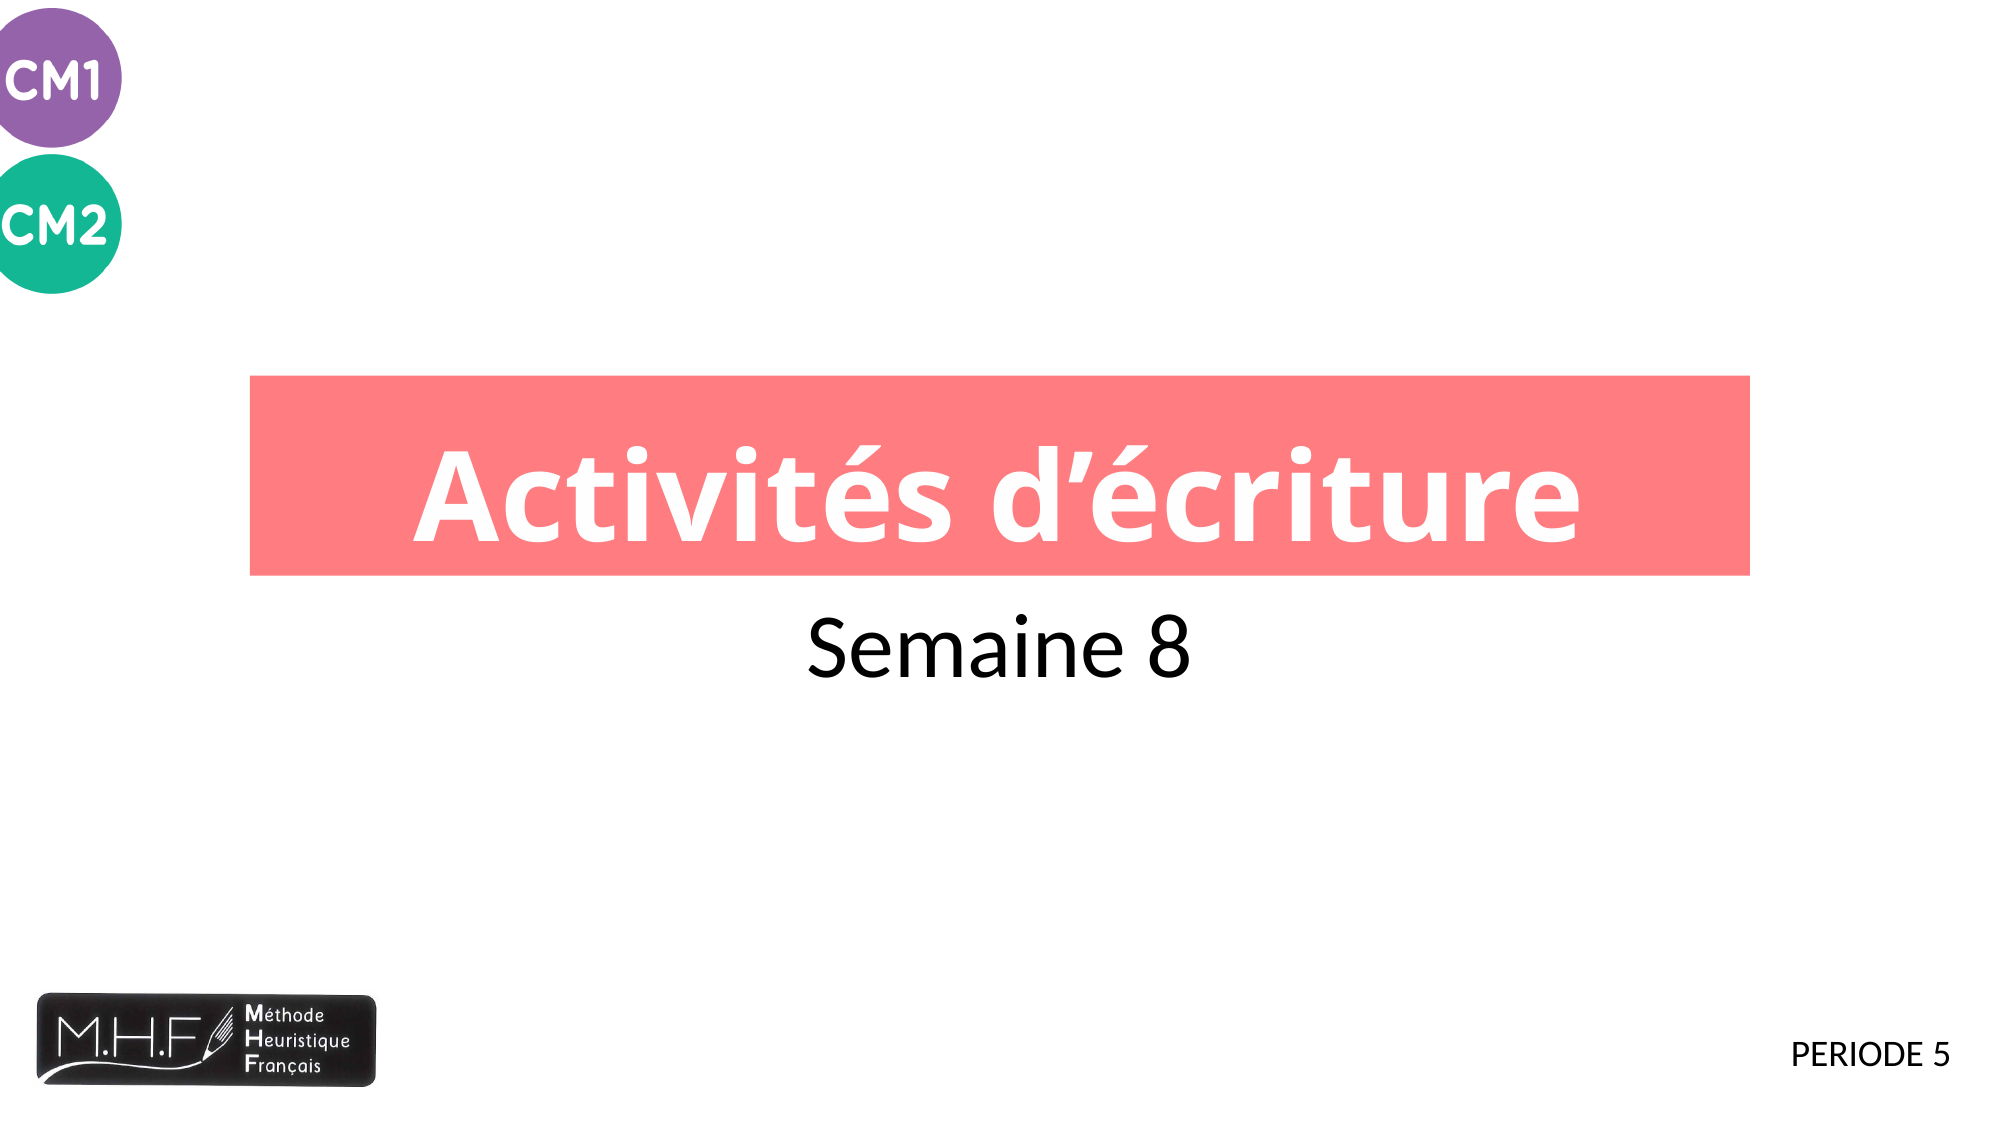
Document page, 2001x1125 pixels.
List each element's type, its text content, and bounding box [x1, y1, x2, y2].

subtitle Semaine 8 [249, 590, 1750, 863]
text_box PERIODE 5 [1362, 1021, 1967, 1082]
title Activités d’écriture [249, 375, 1750, 576]
picture [33, 990, 379, 1089]
picture [0, 0, 134, 298]
